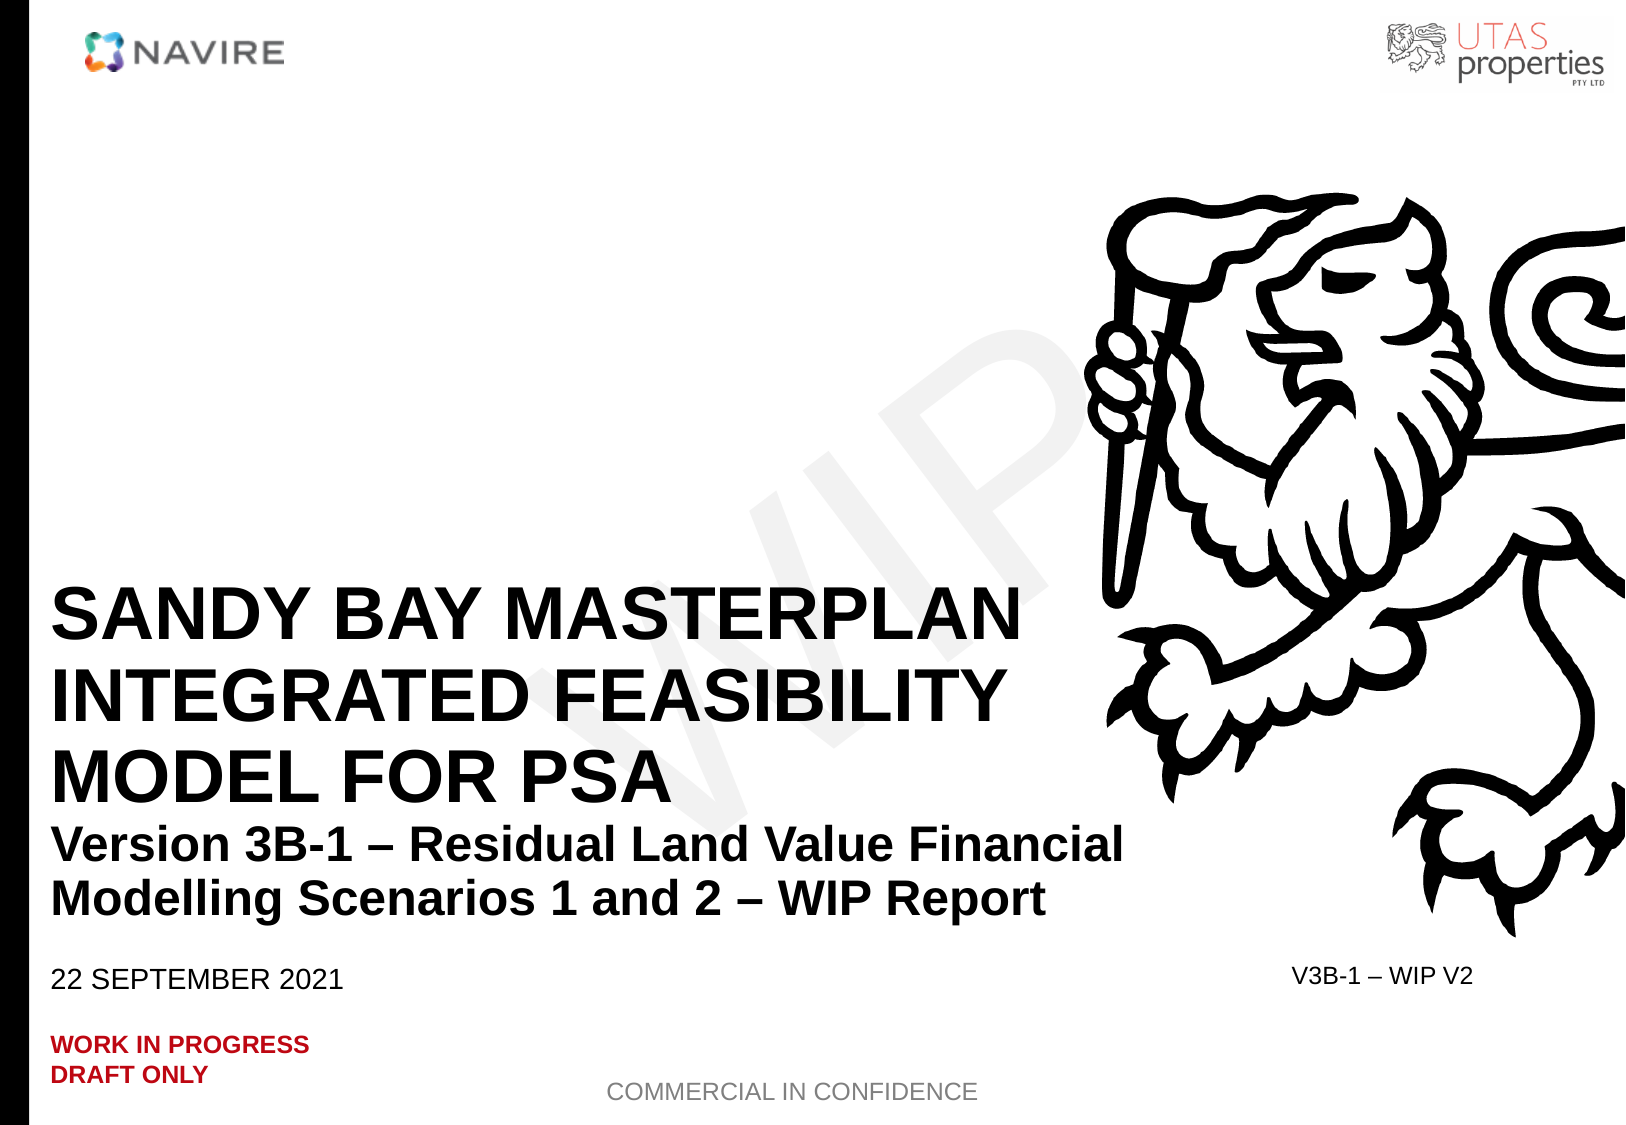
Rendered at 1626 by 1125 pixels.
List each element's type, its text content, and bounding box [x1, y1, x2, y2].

title SANDY BAY MASTERPLAN INTEGRATED FEASIBILITY MODEL FOR PSA Version 3B-1 – Residual Land Value Financial Modelling Scenarios 1 and 2 – WIP Report [50, 575, 1213, 1012]
text_box V3B-1 – WIP V2 [1291, 959, 1477, 990]
picture [993, 16, 1625, 1080]
text_box WORK IN PROGRESS DRAFT ONLY [50, 1028, 369, 1089]
picture [85, 32, 284, 72]
list 22 SEPTEMBER 2021 [50, 960, 1141, 996]
